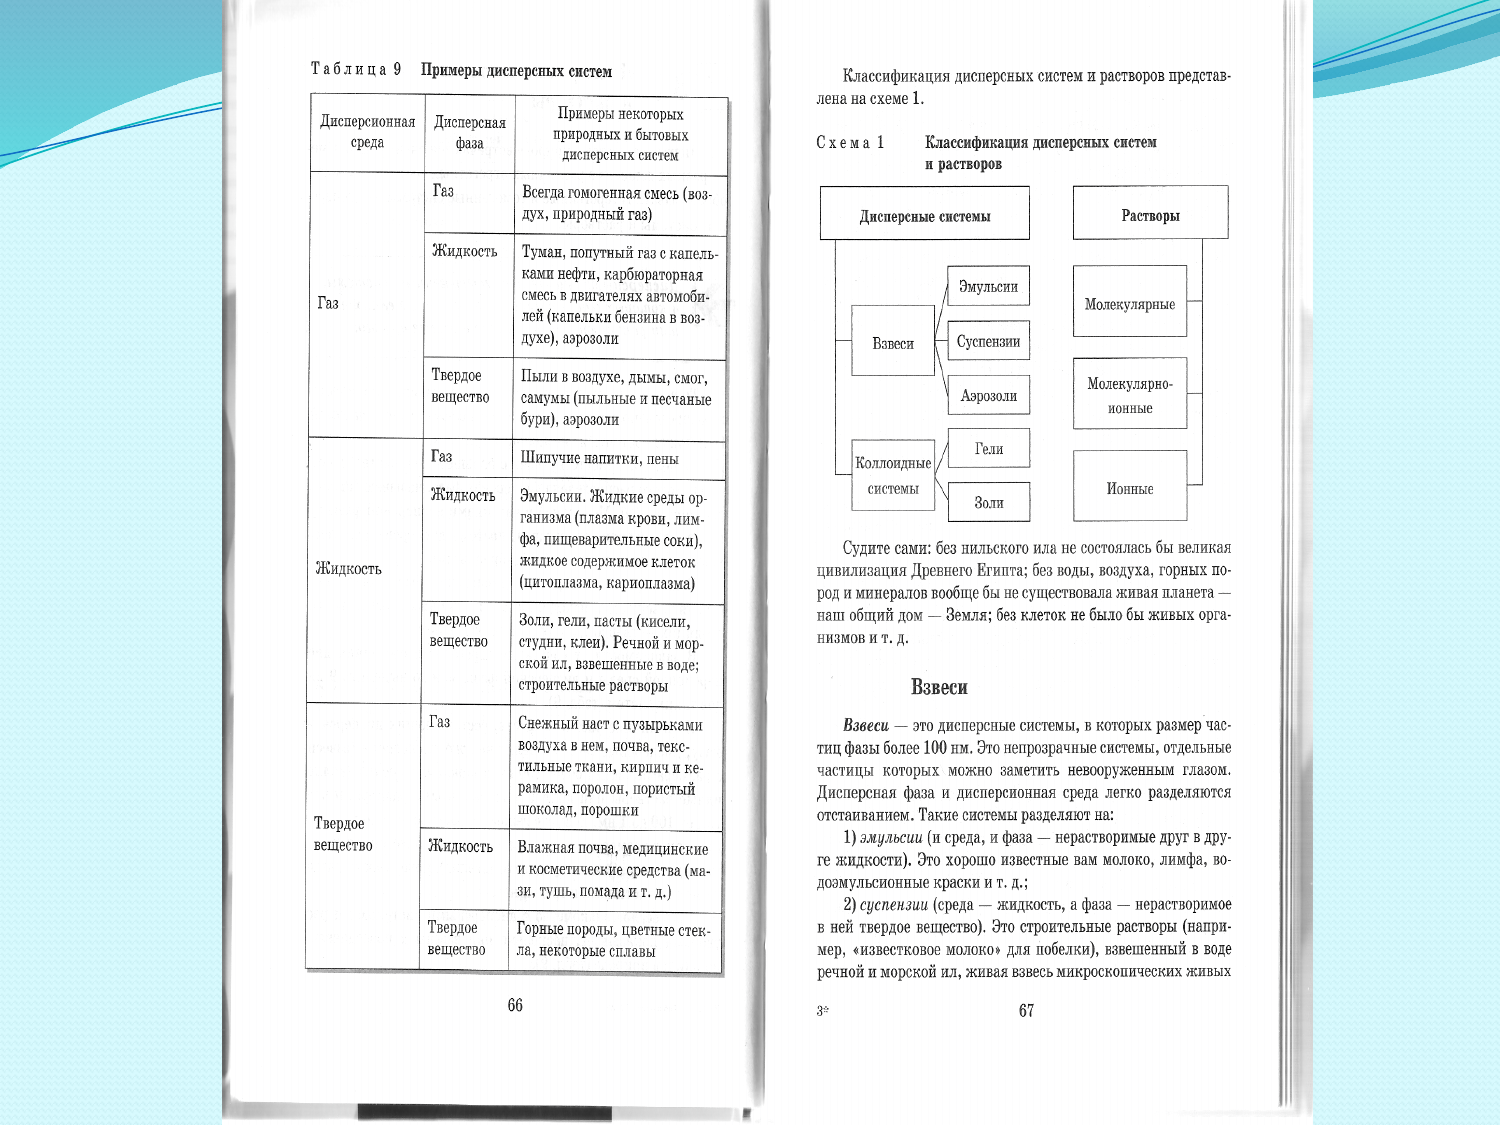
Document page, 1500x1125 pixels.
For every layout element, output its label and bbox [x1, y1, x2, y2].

picture [222, 0, 1313, 1125]
